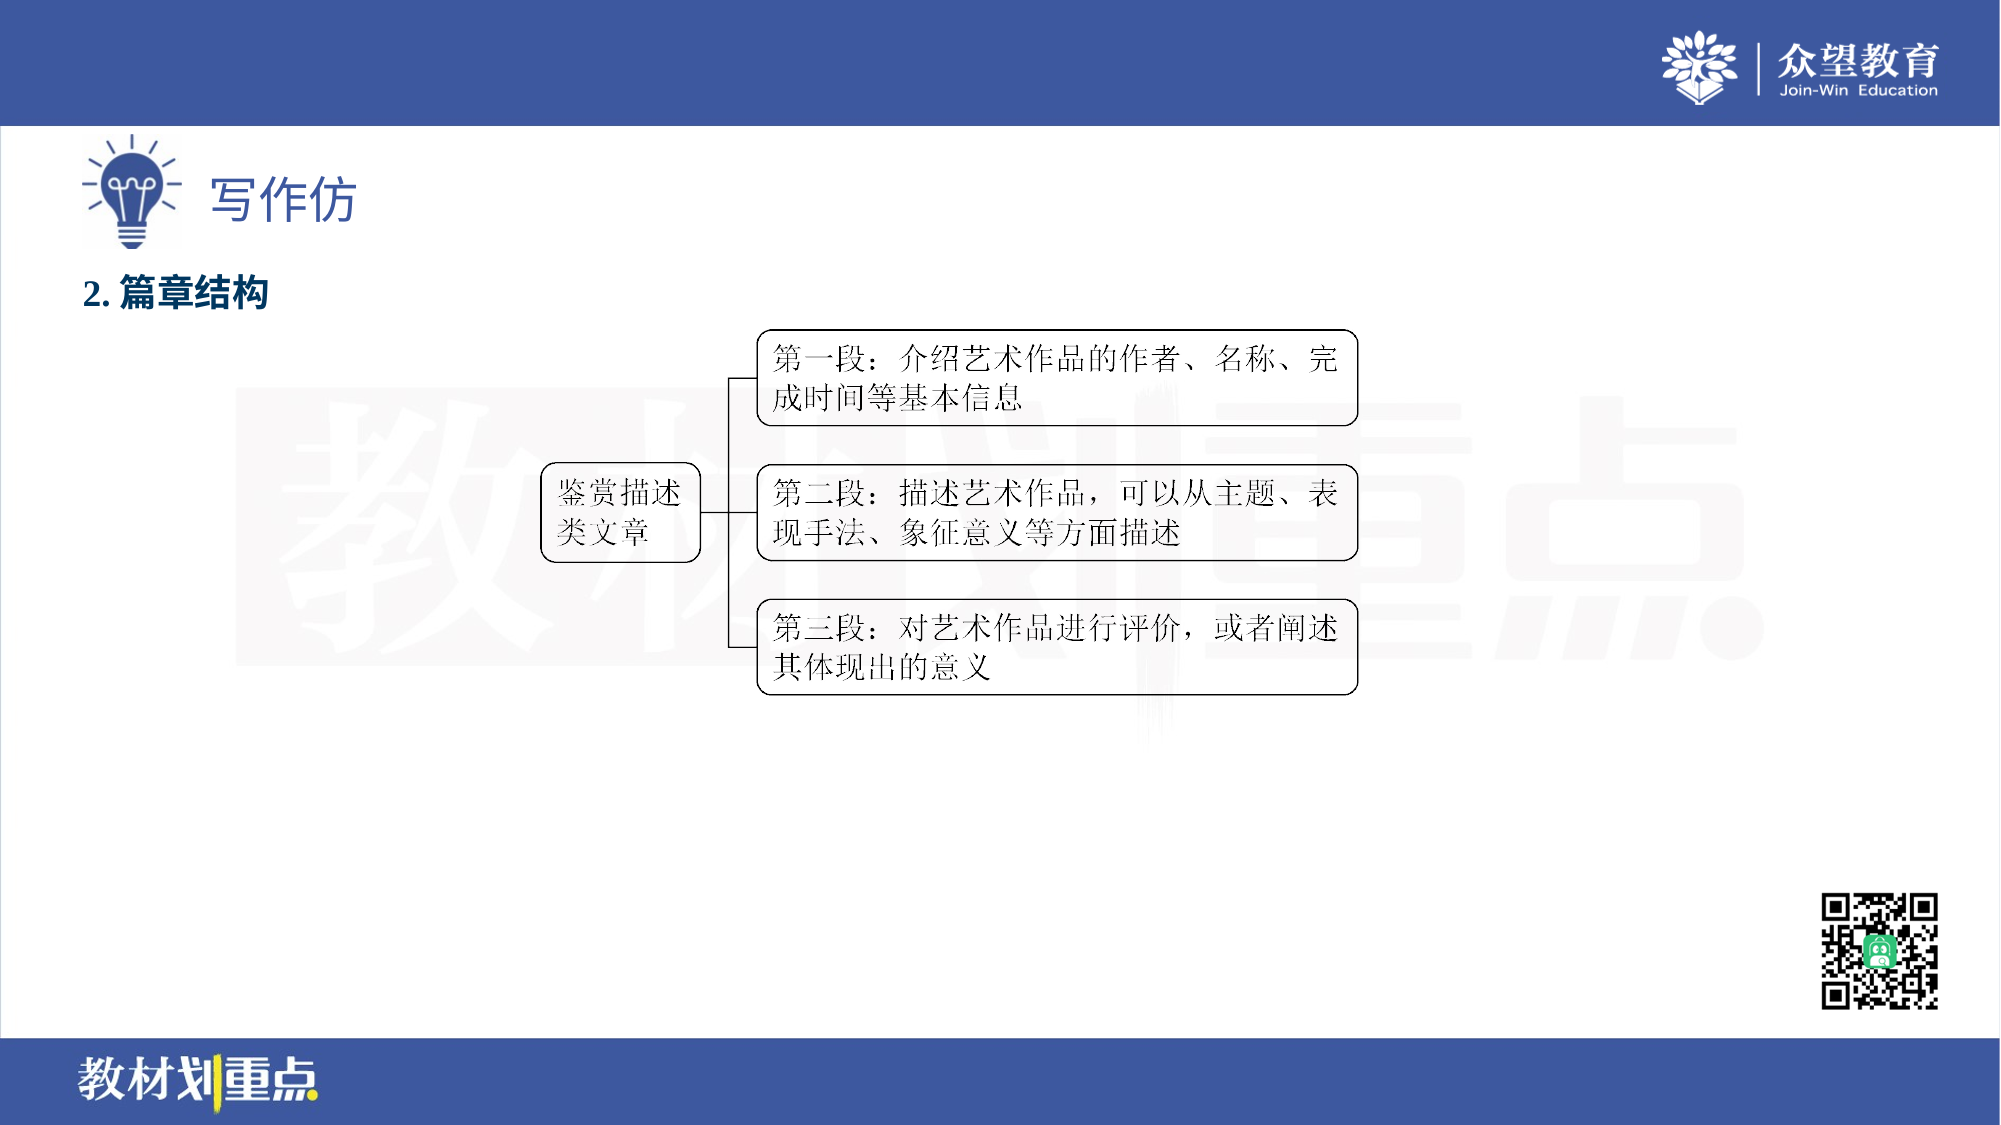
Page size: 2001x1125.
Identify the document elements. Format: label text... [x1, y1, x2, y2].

text_box 2.篇章结构 [82, 248, 1817, 307]
picture [0, 0, 2000, 1125]
